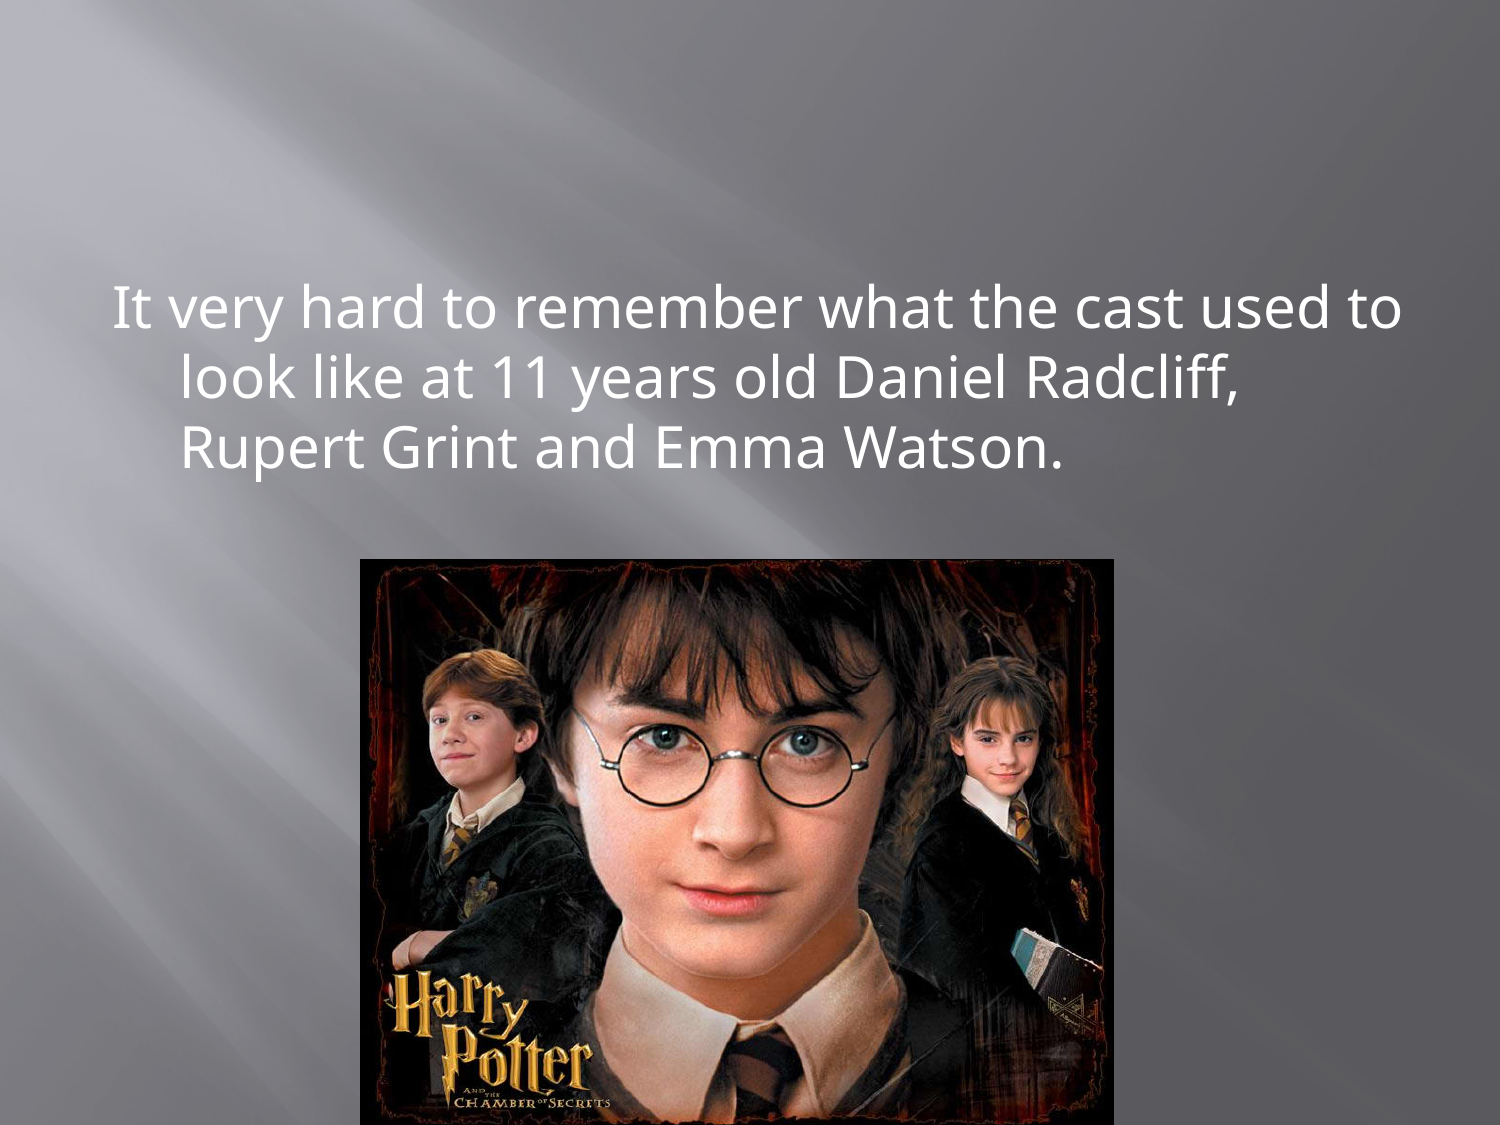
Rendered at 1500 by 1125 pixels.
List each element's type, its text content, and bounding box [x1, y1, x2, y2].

list It very hard to remember what the cast used to look like at 11 years old Daniel Radcliff, Rupert Grint and Emma Watson. [75, 262, 1425, 1035]
picture [359, 559, 1114, 1125]
